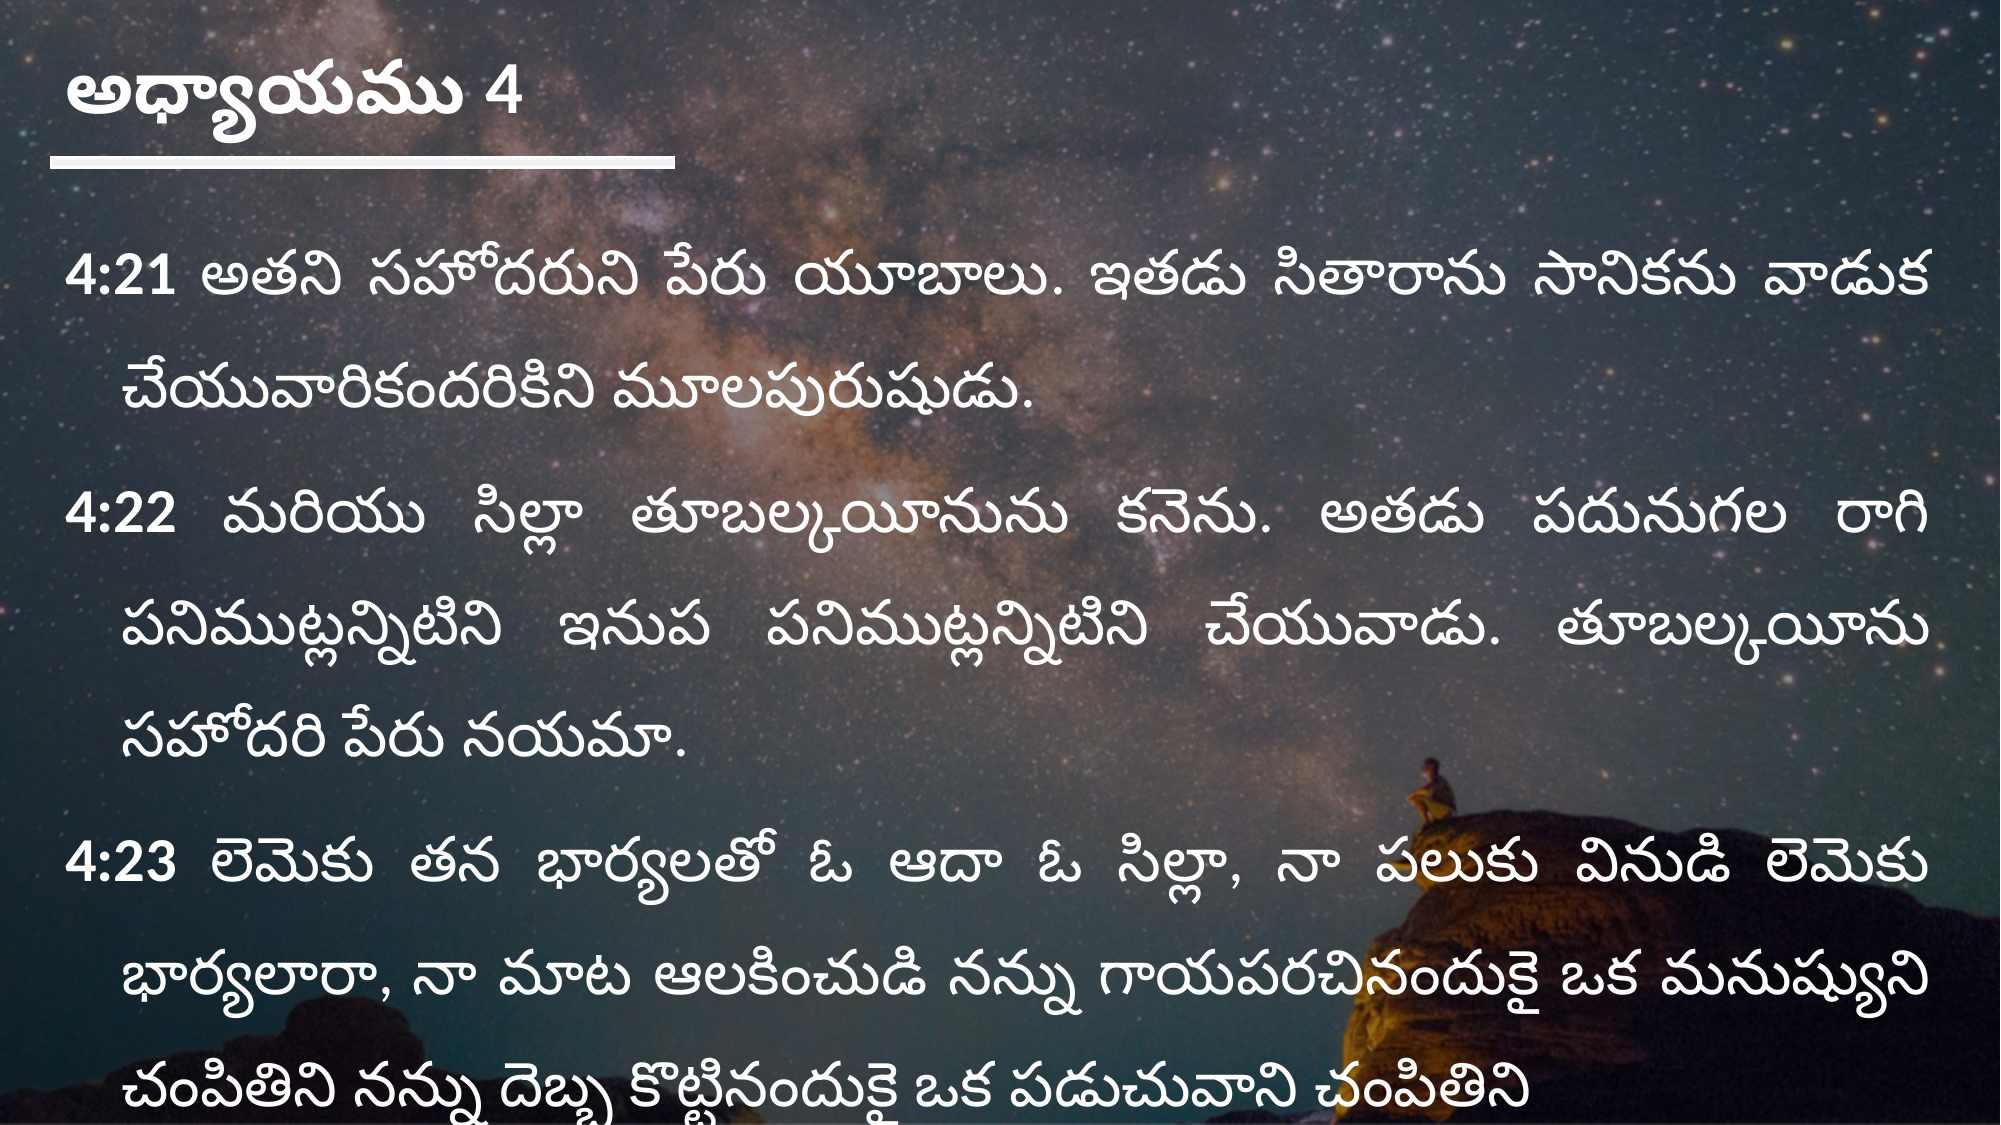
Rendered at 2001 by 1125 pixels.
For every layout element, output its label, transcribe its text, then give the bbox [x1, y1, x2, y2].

picture [0, 0, 2000, 1125]
title అధ్యాయము 4 [50, 0, 1925, 167]
list 4:21 అతని సహోదరుని పేరు యూబాలు. ఇతడు సితారాను సానికను వాడుక చేయువారికందరికిని మూలపురుషుడు. 4:22 మరియు సిల్లా తూబల్కయీనును కనెను. అతడు పదునుగల రాగి పనిముట్లన్నిటిని ఇనుప పనిముట్లన్నిటిని చేయువాడు. తూబల్కయీను సహోదరి పేరు నయమా. 4:23 లెమెకు తన భార్యలతో ఓ ఆదా ఓ సిల్లా, నా పలుకు వినుడి లెమెకు భార్యలారా, నా మాట ఆలకించుడి నన్ను గాయపరచినందుకై ఒక మనుష్యుని చంపితిని నన్ను దెబ్బ కొట్టినందుకై ఒక పడుచువాని చంపితిని [50, 187, 1946, 1063]
